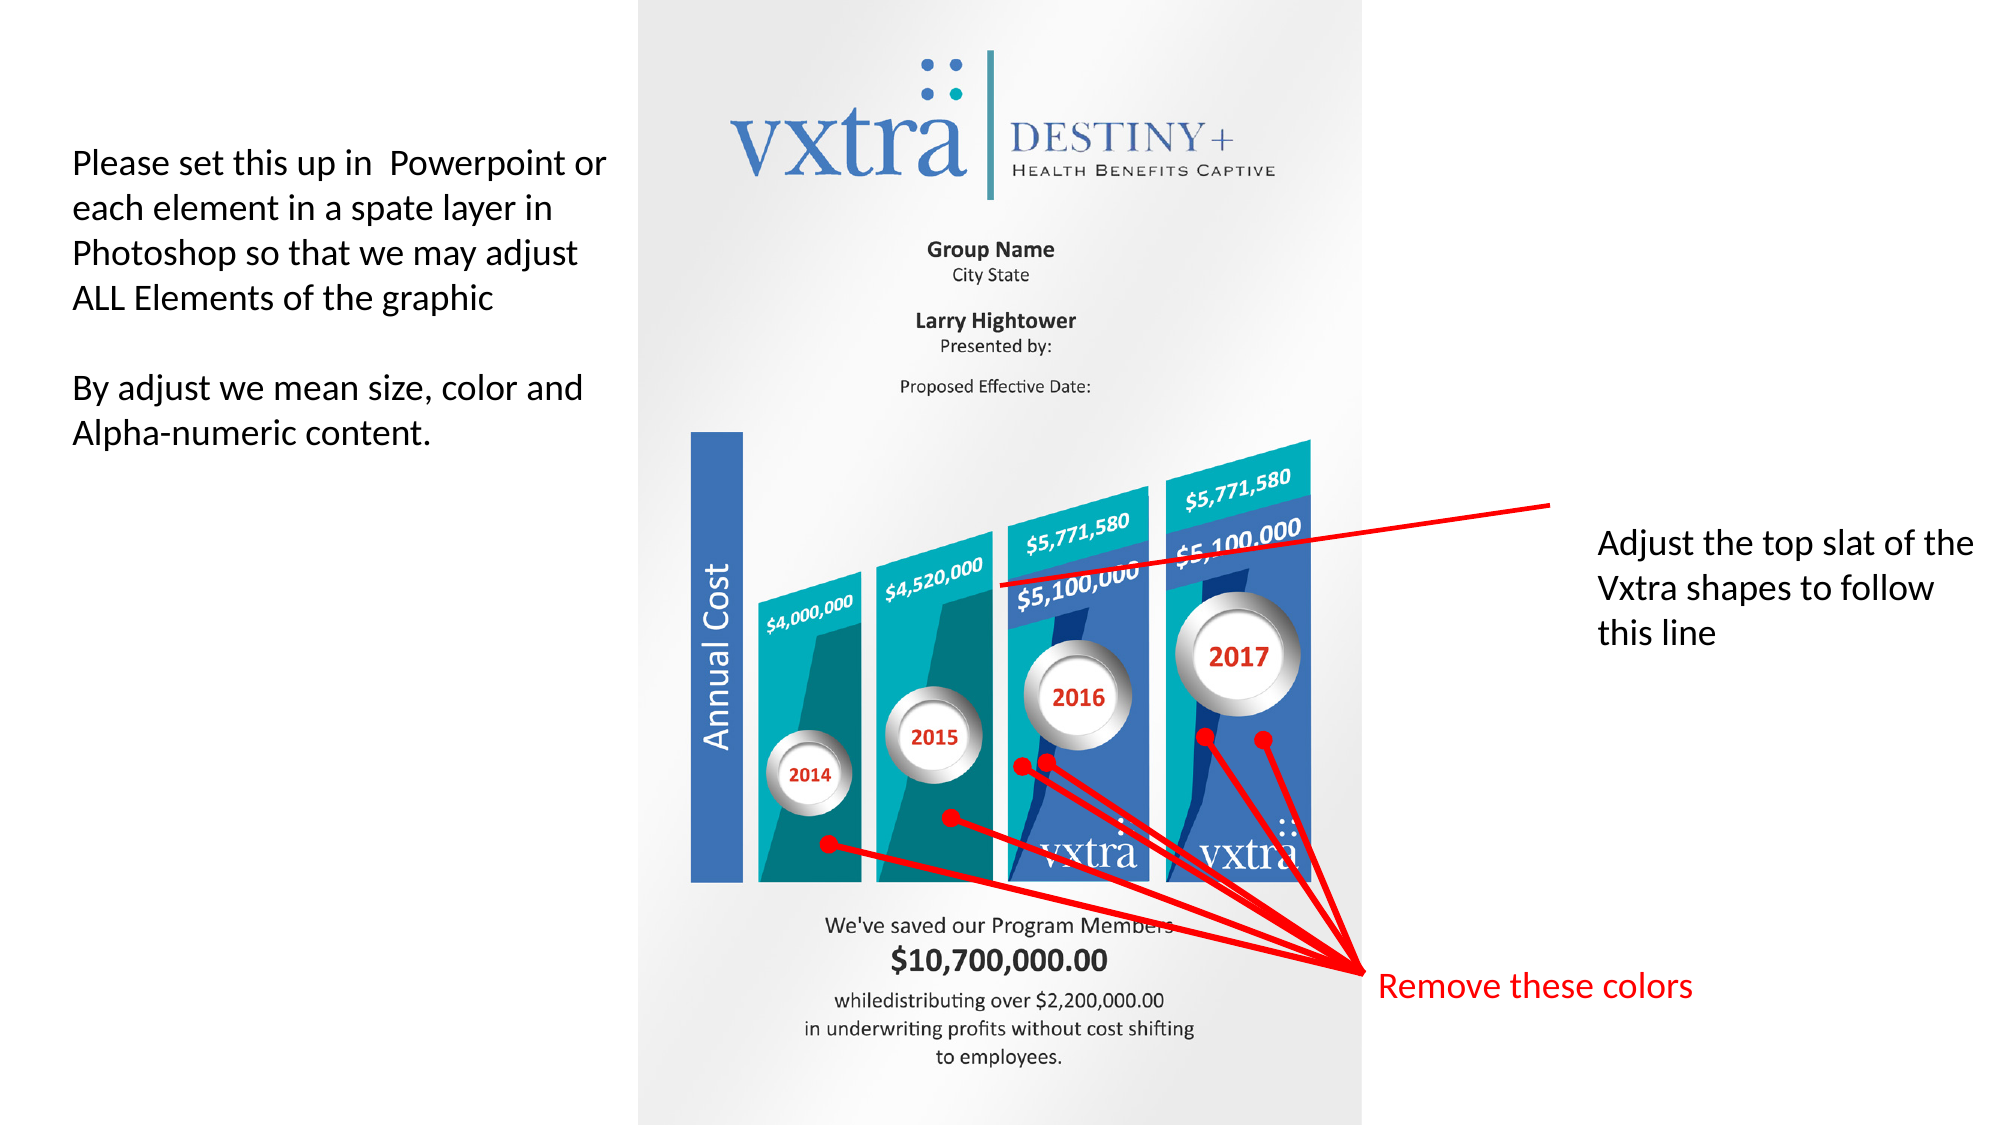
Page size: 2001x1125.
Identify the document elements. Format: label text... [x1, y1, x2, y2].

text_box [950, 817, 1022, 974]
text_box Please set this up in Powerpoint or each element in a spate layer in Photoshop so that we may adjust ALL Elements of the graphic By adjust we mean size, color and Alpha-numeric content. [57, 130, 632, 461]
picture [638, 0, 1362, 1125]
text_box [1022, 766, 1046, 974]
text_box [828, 844, 950, 974]
text_box Adjust the top slat of the Vxtra shapes to follow this line [1582, 510, 1999, 660]
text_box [1046, 762, 1205, 974]
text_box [1205, 736, 1364, 974]
text_box Remove these colors [1363, 954, 1718, 1059]
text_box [999, 505, 1550, 586]
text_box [1263, 739, 1362, 974]
